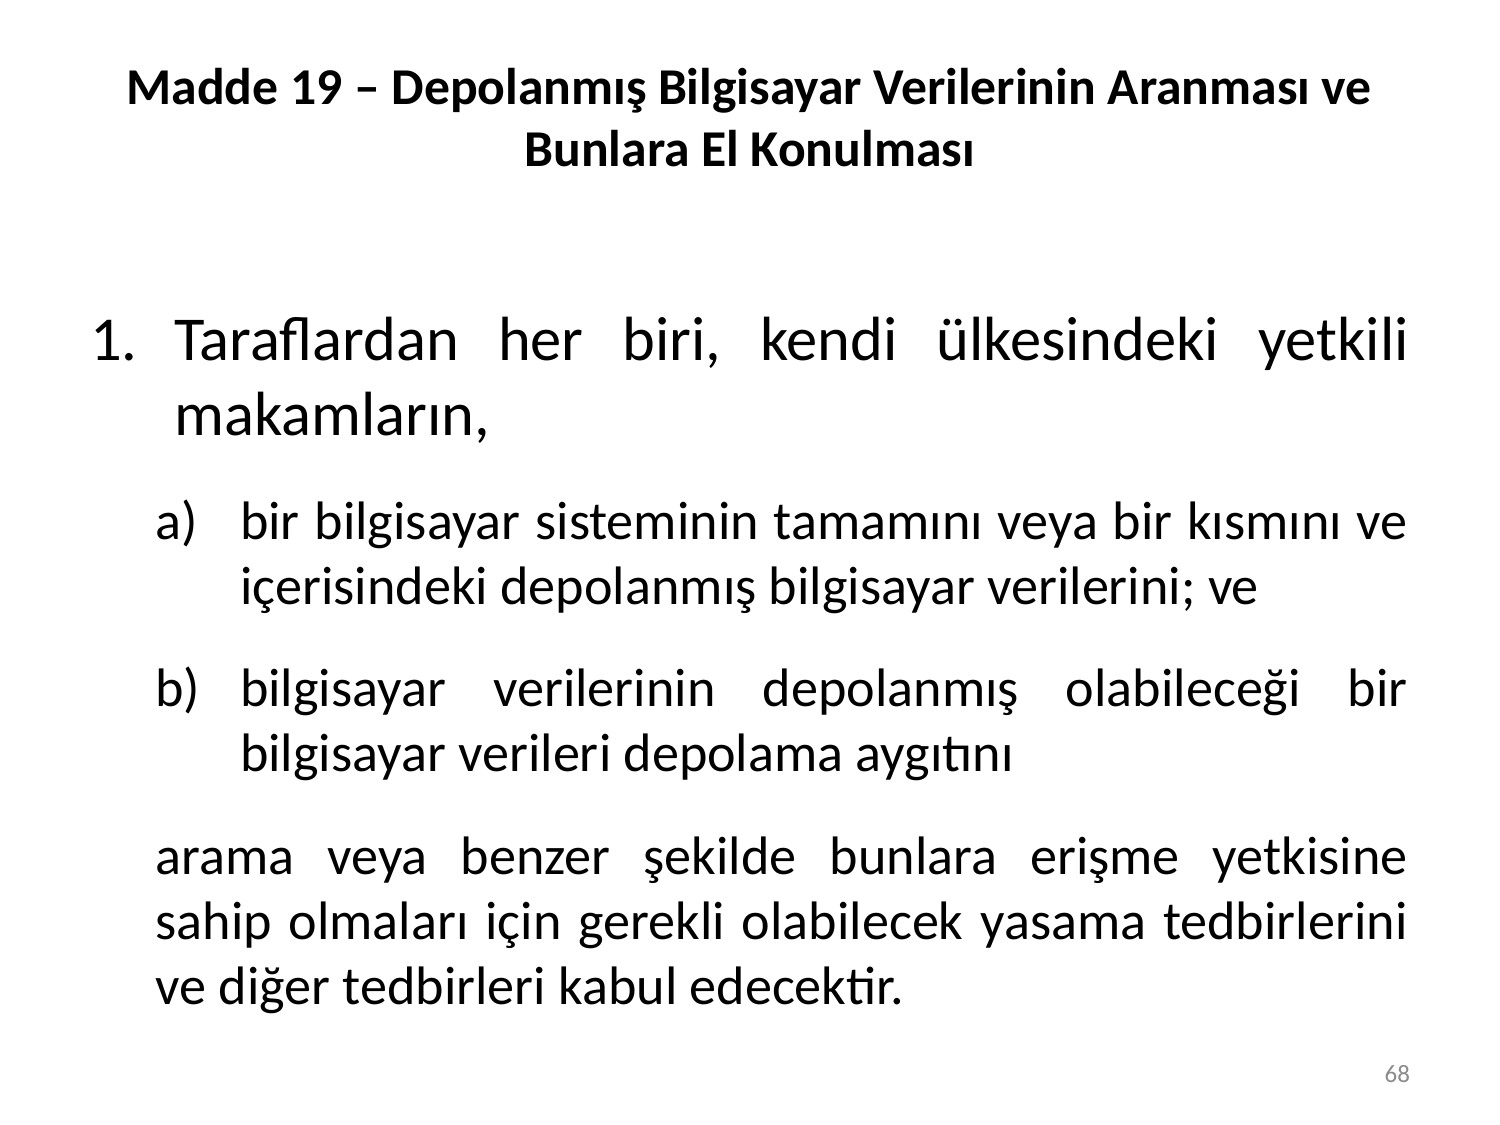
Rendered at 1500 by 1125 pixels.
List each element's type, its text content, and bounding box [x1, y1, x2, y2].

list Taraflardan her biri, kendi ülkesindeki yetkili makamların, bir bilgisayar sisteminin tamamını veya bir kısmını ve içerisindeki depolanmış bilgisayar verilerini; ve bilgisayar verilerinin depolanmış olabileceği bir bilgisayar verileri depolama aygıtını arama veya benzer şekilde bunlara erişme yetkisine sahip olmaları için gerekli olabilecek yasama tedbirlerini ve diğer tedbirleri kabul edecektir. [74, 289, 1426, 1043]
title Madde 19 – Depolanmış Bilgisayar Verilerinin Aranması ve Bunlara El Konulması [74, 44, 1426, 185]
slide_number 68 [1074, 1042, 1425, 1103]
